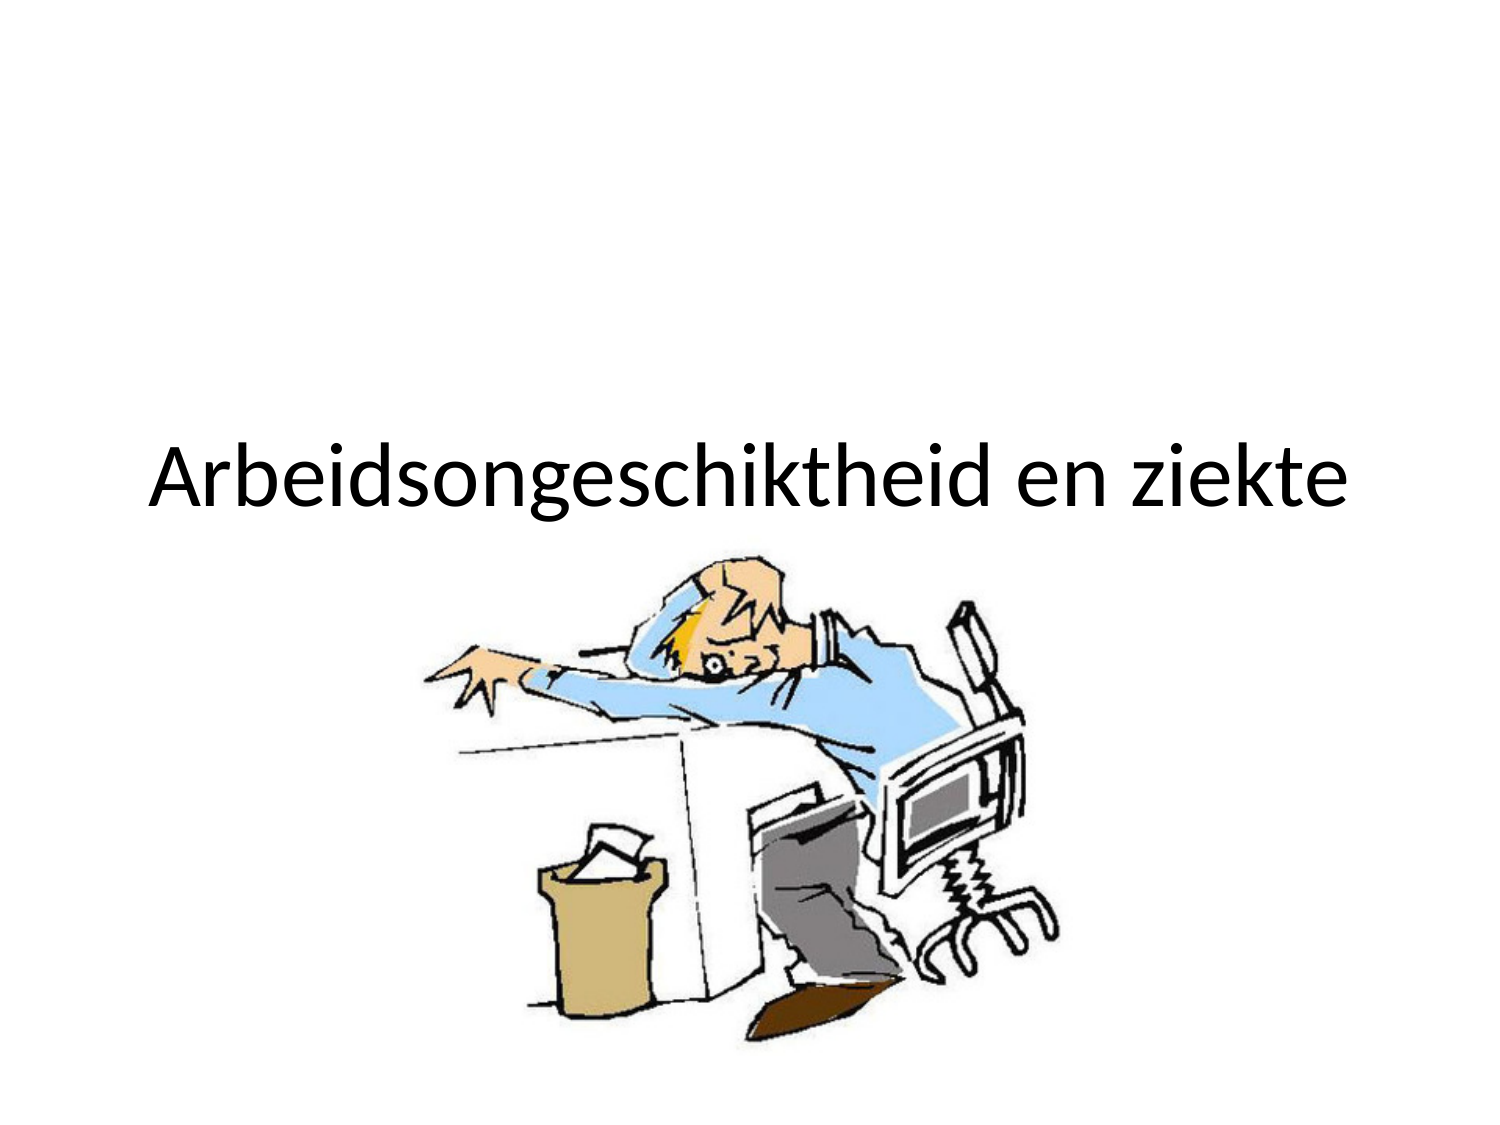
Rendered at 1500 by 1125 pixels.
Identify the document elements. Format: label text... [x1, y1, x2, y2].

title Arbeidsongeschiktheid en ziekte [112, 349, 1388, 591]
picture [402, 526, 1098, 1056]
